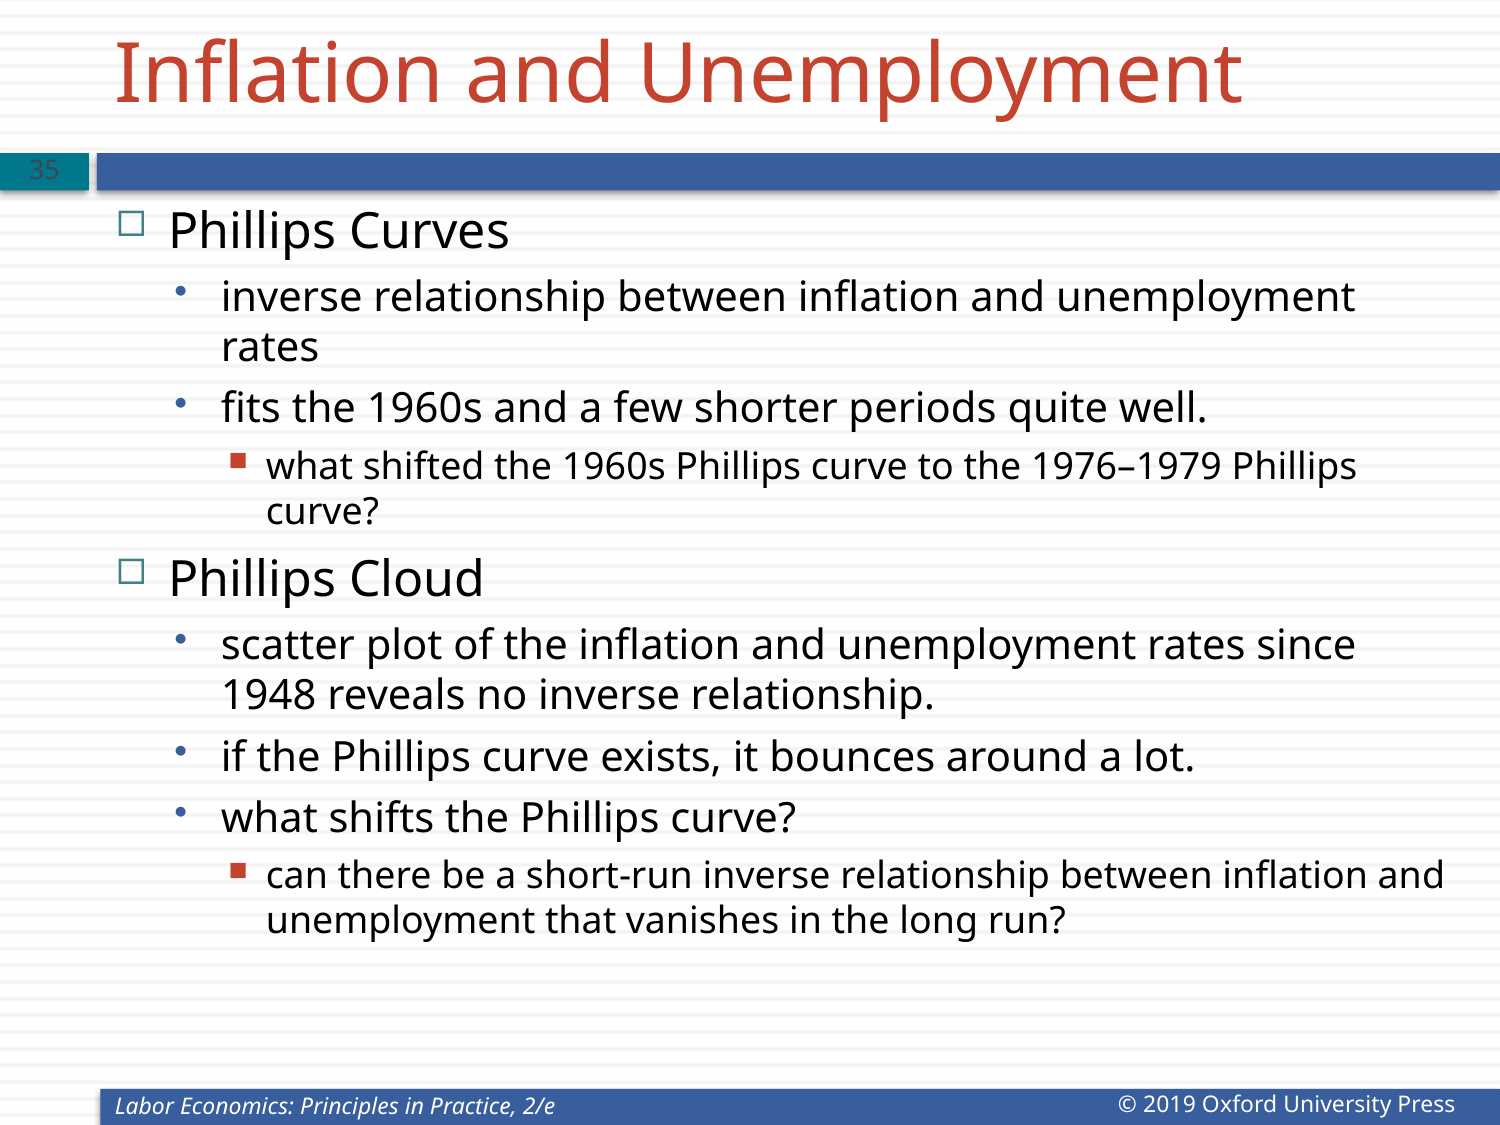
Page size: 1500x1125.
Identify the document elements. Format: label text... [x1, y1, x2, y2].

slide_number 34 [0, 153, 89, 191]
title Inflation and Unemployment [99, 1, 1472, 136]
slide_number Labor Economics: Principles in Practice, 2/e [99, 1090, 745, 1125]
list Phillips Curves inverse relationship between inflation and unemployment rates fits the 1960s and a few shorter periods quite well. what shifted the 1960s Phillips curve to the 1976–1979 Phillips curve? Phillips Cloud scatter plot of the inflation and unemployment rates since 1948 reveals no inverse relationship. if the Phillips curve exists, it bounces around a lot. what shifts the Phillips curve? can there be a short-run inverse relationship between inflation and unemployment that vanishes in the long run? [101, 190, 1473, 1084]
footer © 2019 Oxford University Press [825, 1090, 1471, 1125]
